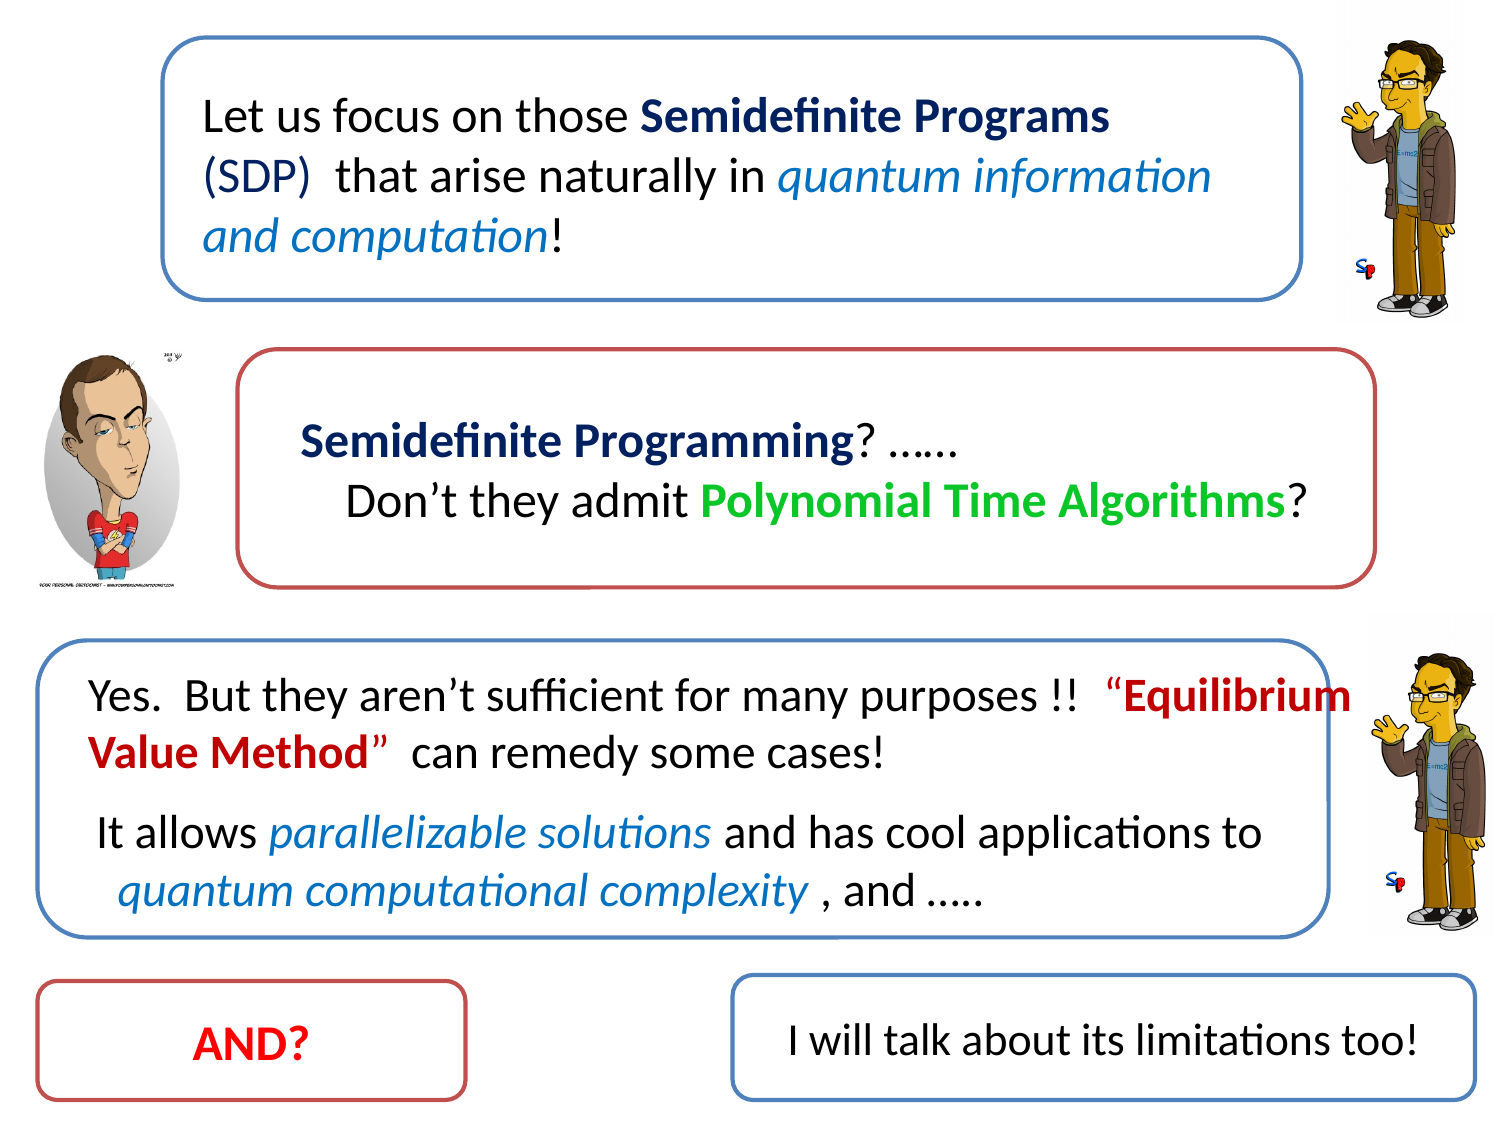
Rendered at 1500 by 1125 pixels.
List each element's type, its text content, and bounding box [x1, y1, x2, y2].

text_box AND? [35, 978, 468, 1103]
text_box I will talk about its limitations too! [730, 972, 1478, 1103]
text_box [235, 347, 1378, 590]
picture [1337, 0, 1463, 322]
text_box Semidefinite Programming? …… Don’t they admit Polynomial Time Algorithms? [285, 399, 1325, 535]
picture [1367, 612, 1494, 935]
text_box [160, 35, 1304, 303]
text_box [35, 638, 1331, 940]
text_box It allows parallelizable solutions and has cool applications to quantum computational complexity , and ….. [81, 793, 1300, 924]
picture [37, 348, 184, 588]
text_box Yes. But they aren’t sufficient for many purposes !! “Equilibrium Value Method” can remedy some cases! [73, 656, 1362, 786]
text_box Let us focus on those Semidefinite Programs (SDP) that arise naturally in quantum information and computation! [187, 74, 1238, 270]
